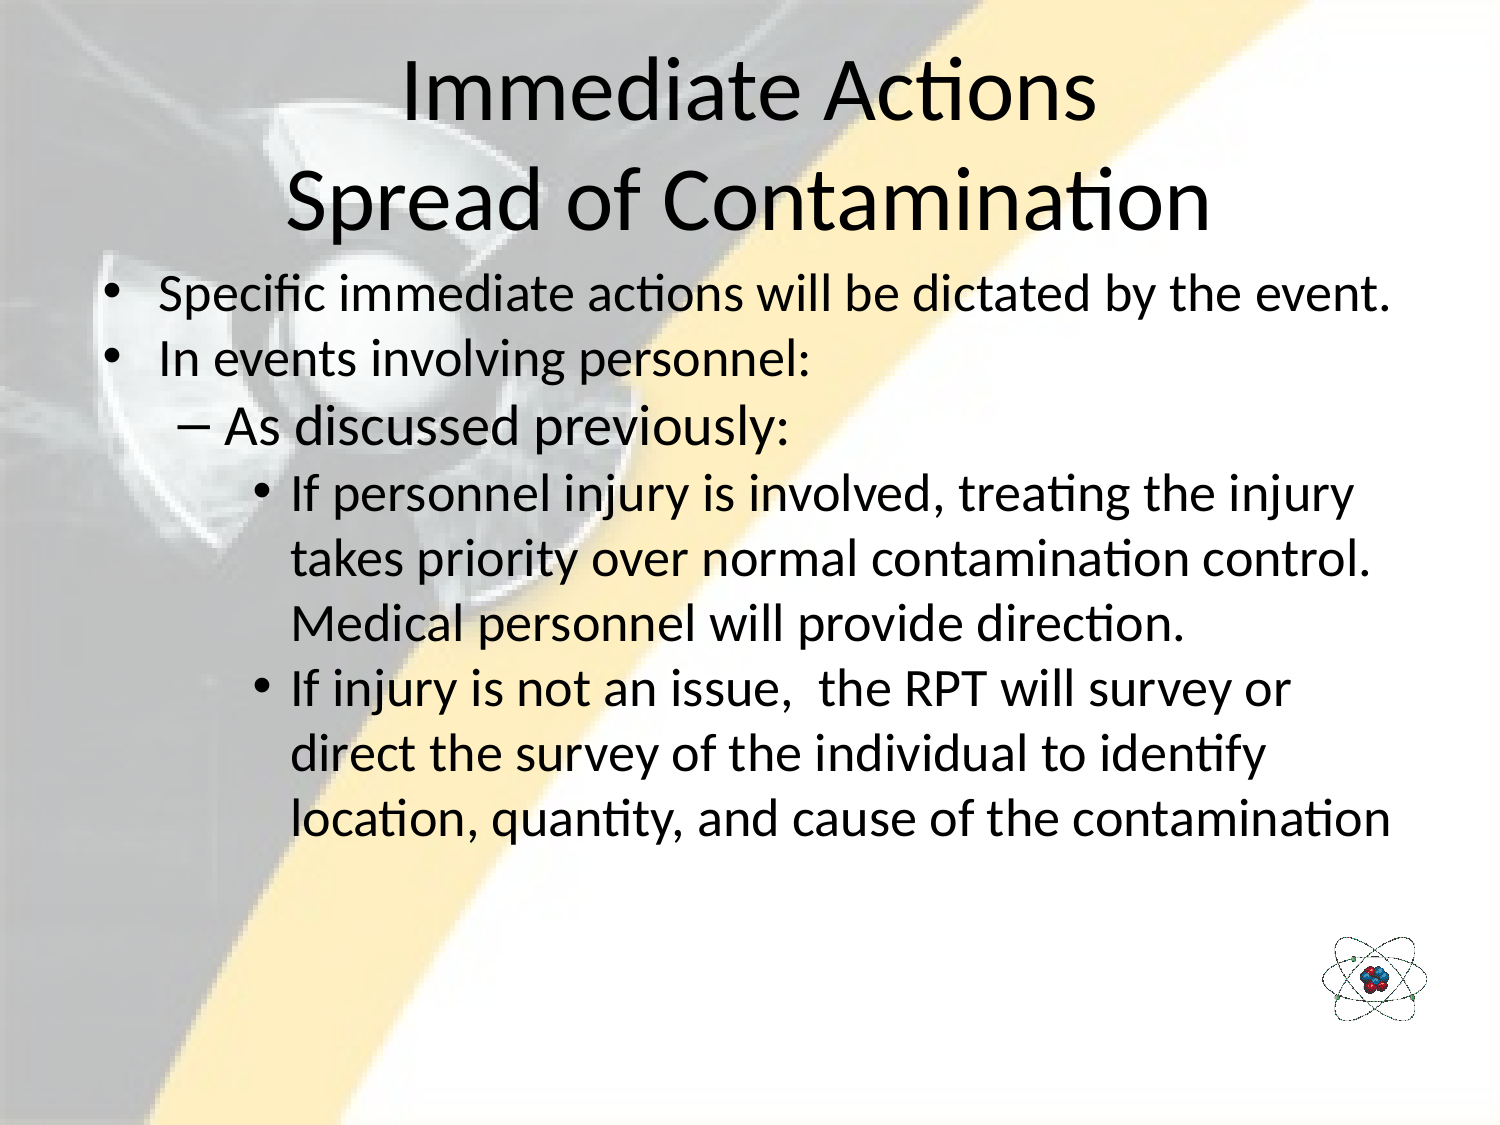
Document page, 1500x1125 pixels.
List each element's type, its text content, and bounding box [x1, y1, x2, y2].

picture [1322, 937, 1427, 1021]
title Immediate Actions Spread of Contamination [75, 45, 1425, 233]
list Specific immediate actions will be dictated by the event. In events involving personnel: As discussed previously: If personnel injury is involved, treating the injury takes priority over normal contamination control. Medical personnel will provide direction. If injury is not an issue, the RPT will survey or direct the survey of the individual to identify location, quantity, and cause of the contamination [87, 249, 1413, 1013]
